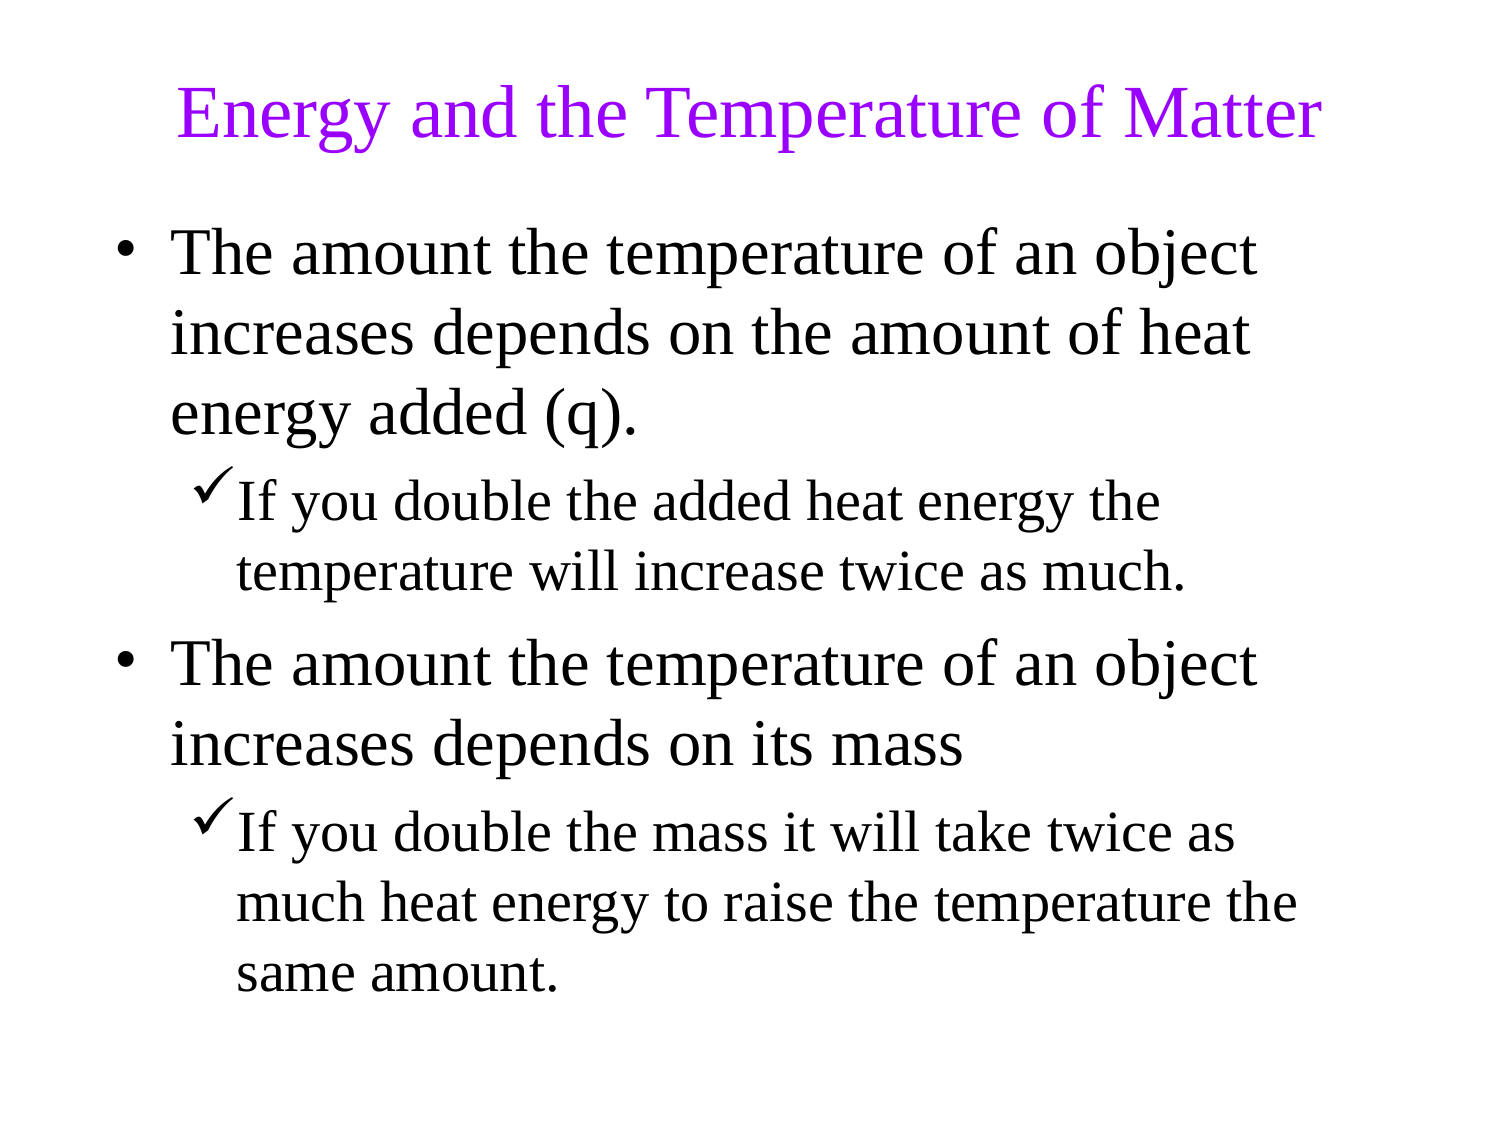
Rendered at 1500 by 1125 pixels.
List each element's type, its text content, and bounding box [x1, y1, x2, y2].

text_box Energy and the Temperature of Matter [112, 13, 1388, 202]
text_box The amount the temperature of an object increases depends on the amount of heat energy added (q). If you double the added heat energy the temperature will increase twice as much. The amount the temperature of an object increases depends on its mass If you double the mass it will take twice as much heat energy to raise the temperature the same amount. [99, 199, 1375, 1038]
